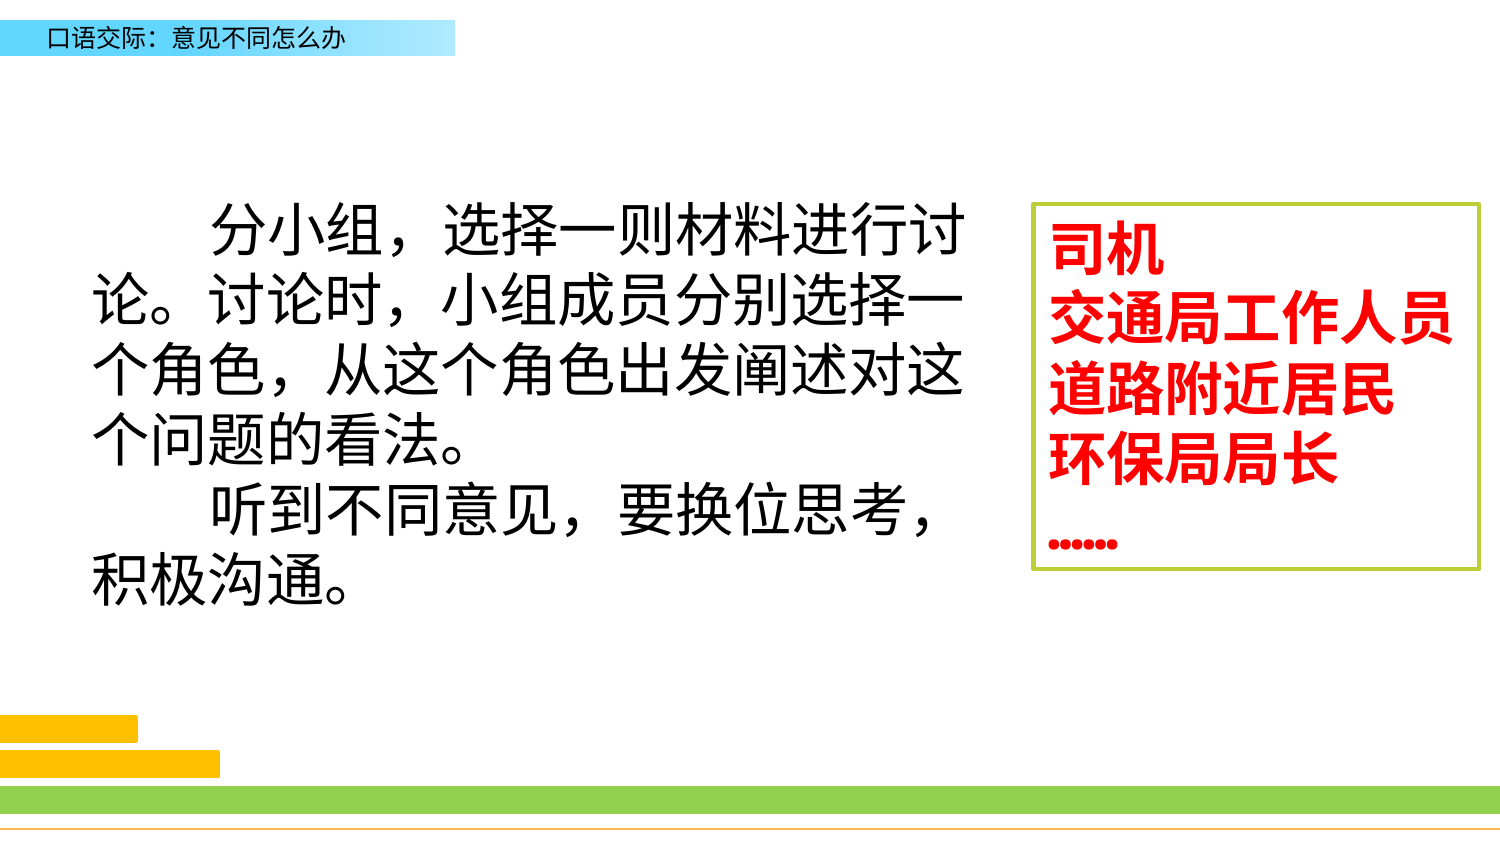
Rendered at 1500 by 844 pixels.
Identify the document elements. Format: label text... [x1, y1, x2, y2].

text_box 司机 交通局工作人员 道路附近居民 环保局局长 …… [1031, 202, 1481, 571]
text_box 分小组，选择一则材料进行讨论。讨论时，小组成员分别选择一个角色，从这个角色出发阐述对这个问题的看法。 听到不同意见，要换位思考，积极沟通。 [76, 185, 1034, 621]
